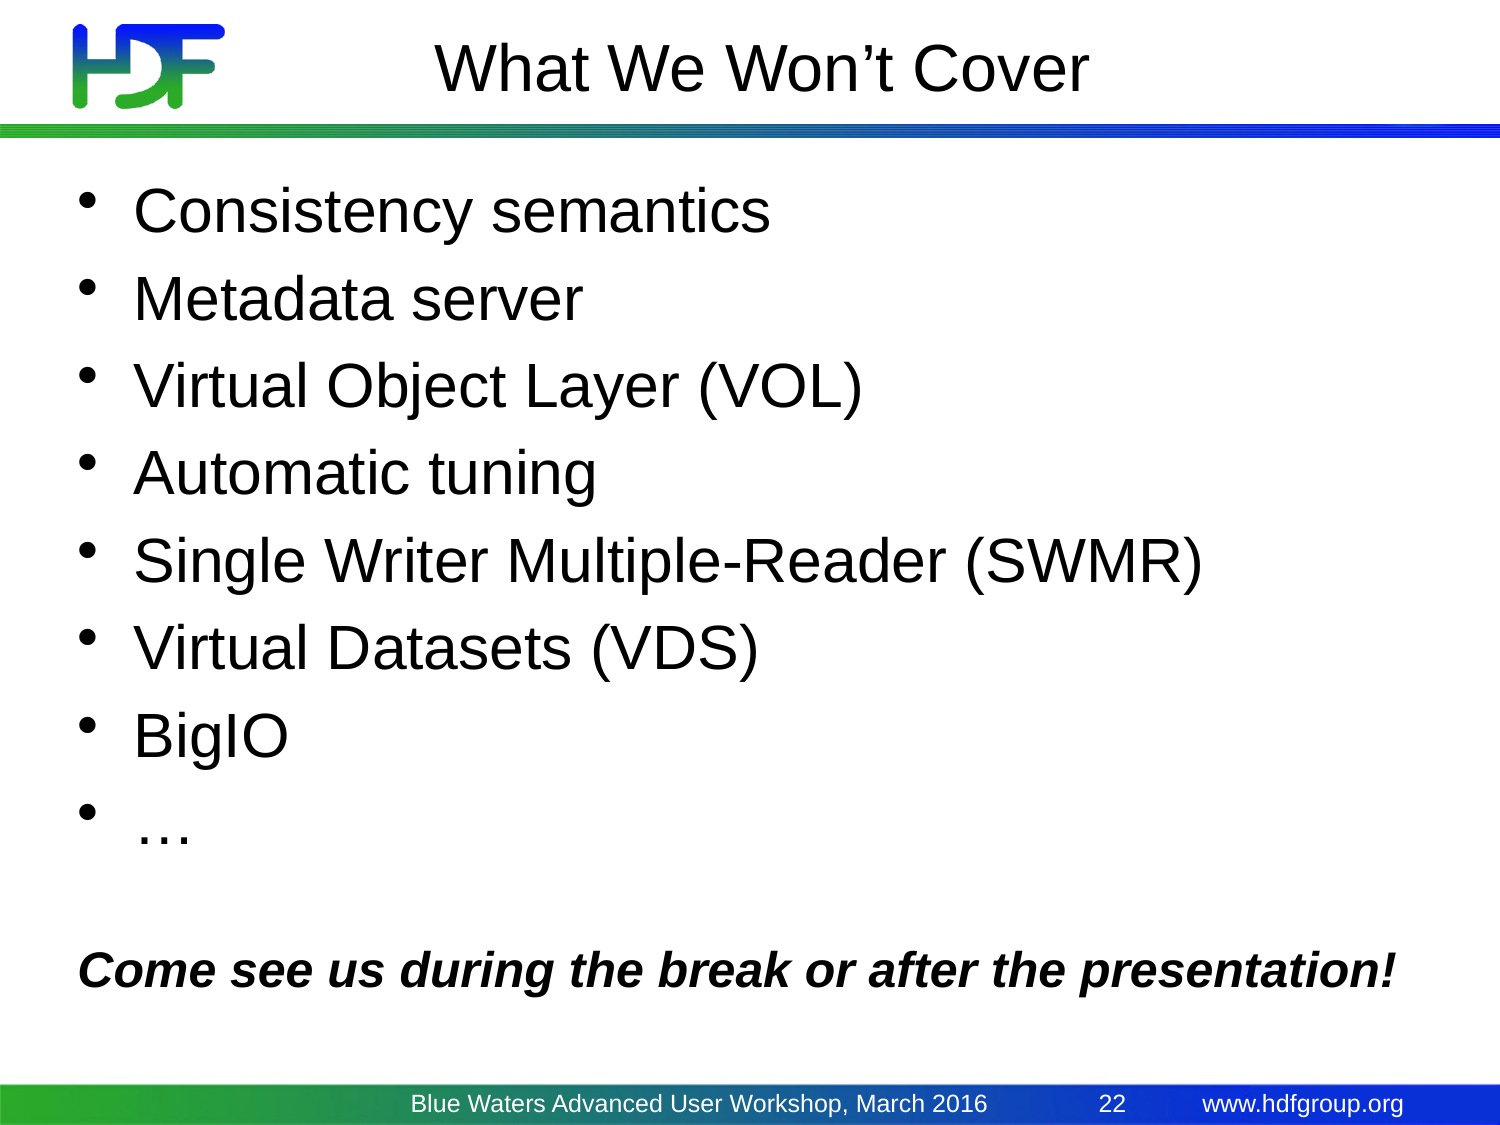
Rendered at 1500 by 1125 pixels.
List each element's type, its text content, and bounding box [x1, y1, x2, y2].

list Consistency semantics Metadata server Virtual Object Layer (VOL) Automatic tuning Single Writer Multiple-Reader (SWMR) Virtual Datasets (VDS) BigIO … Come see us during the break or after the presentation! [62, 162, 1450, 1063]
slide_number 22 [1049, 1087, 1176, 1125]
footer Blue Waters Advanced User Workshop, March 2016 [374, 1087, 1026, 1125]
picture [0, 0, 1500, 1125]
title What We Won’t Cover [187, 24, 1338, 113]
